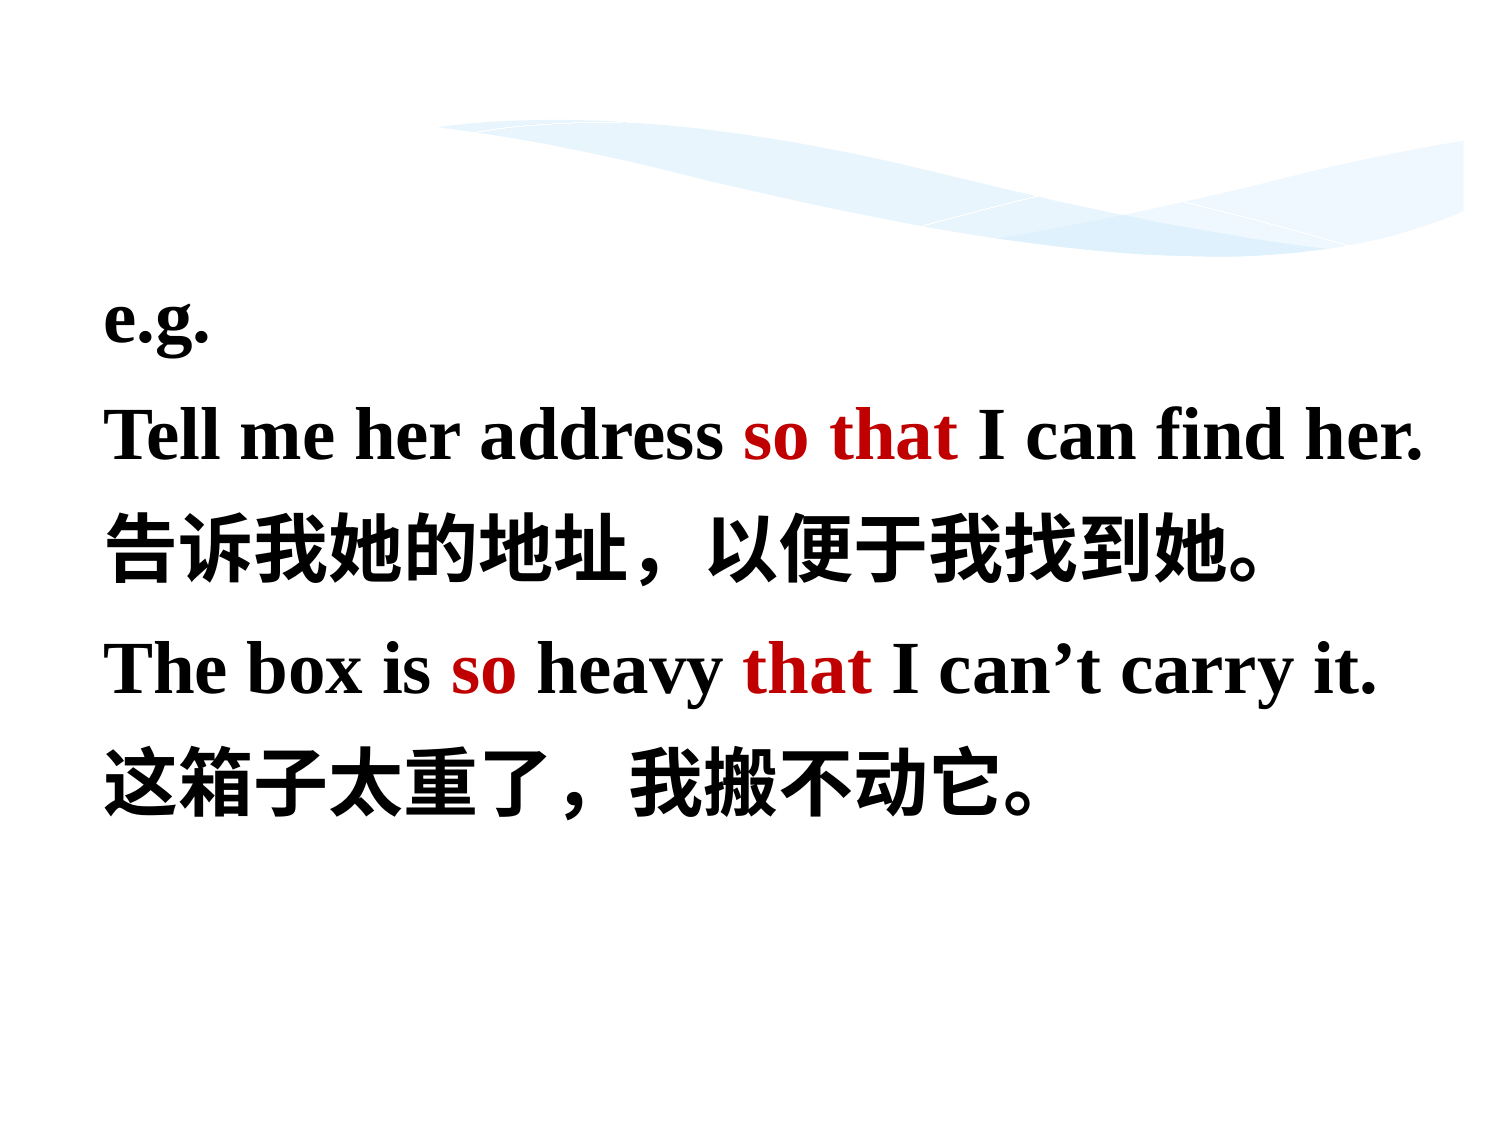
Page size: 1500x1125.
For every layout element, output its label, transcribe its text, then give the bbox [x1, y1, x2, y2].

text_box e.g. Tell me her address so that I can find her. 告诉我她的地址，以便于我找到她。 The box is so heavy that I can’t carry it. 这箱子太重了，我搬不动它。 [88, 233, 1459, 833]
